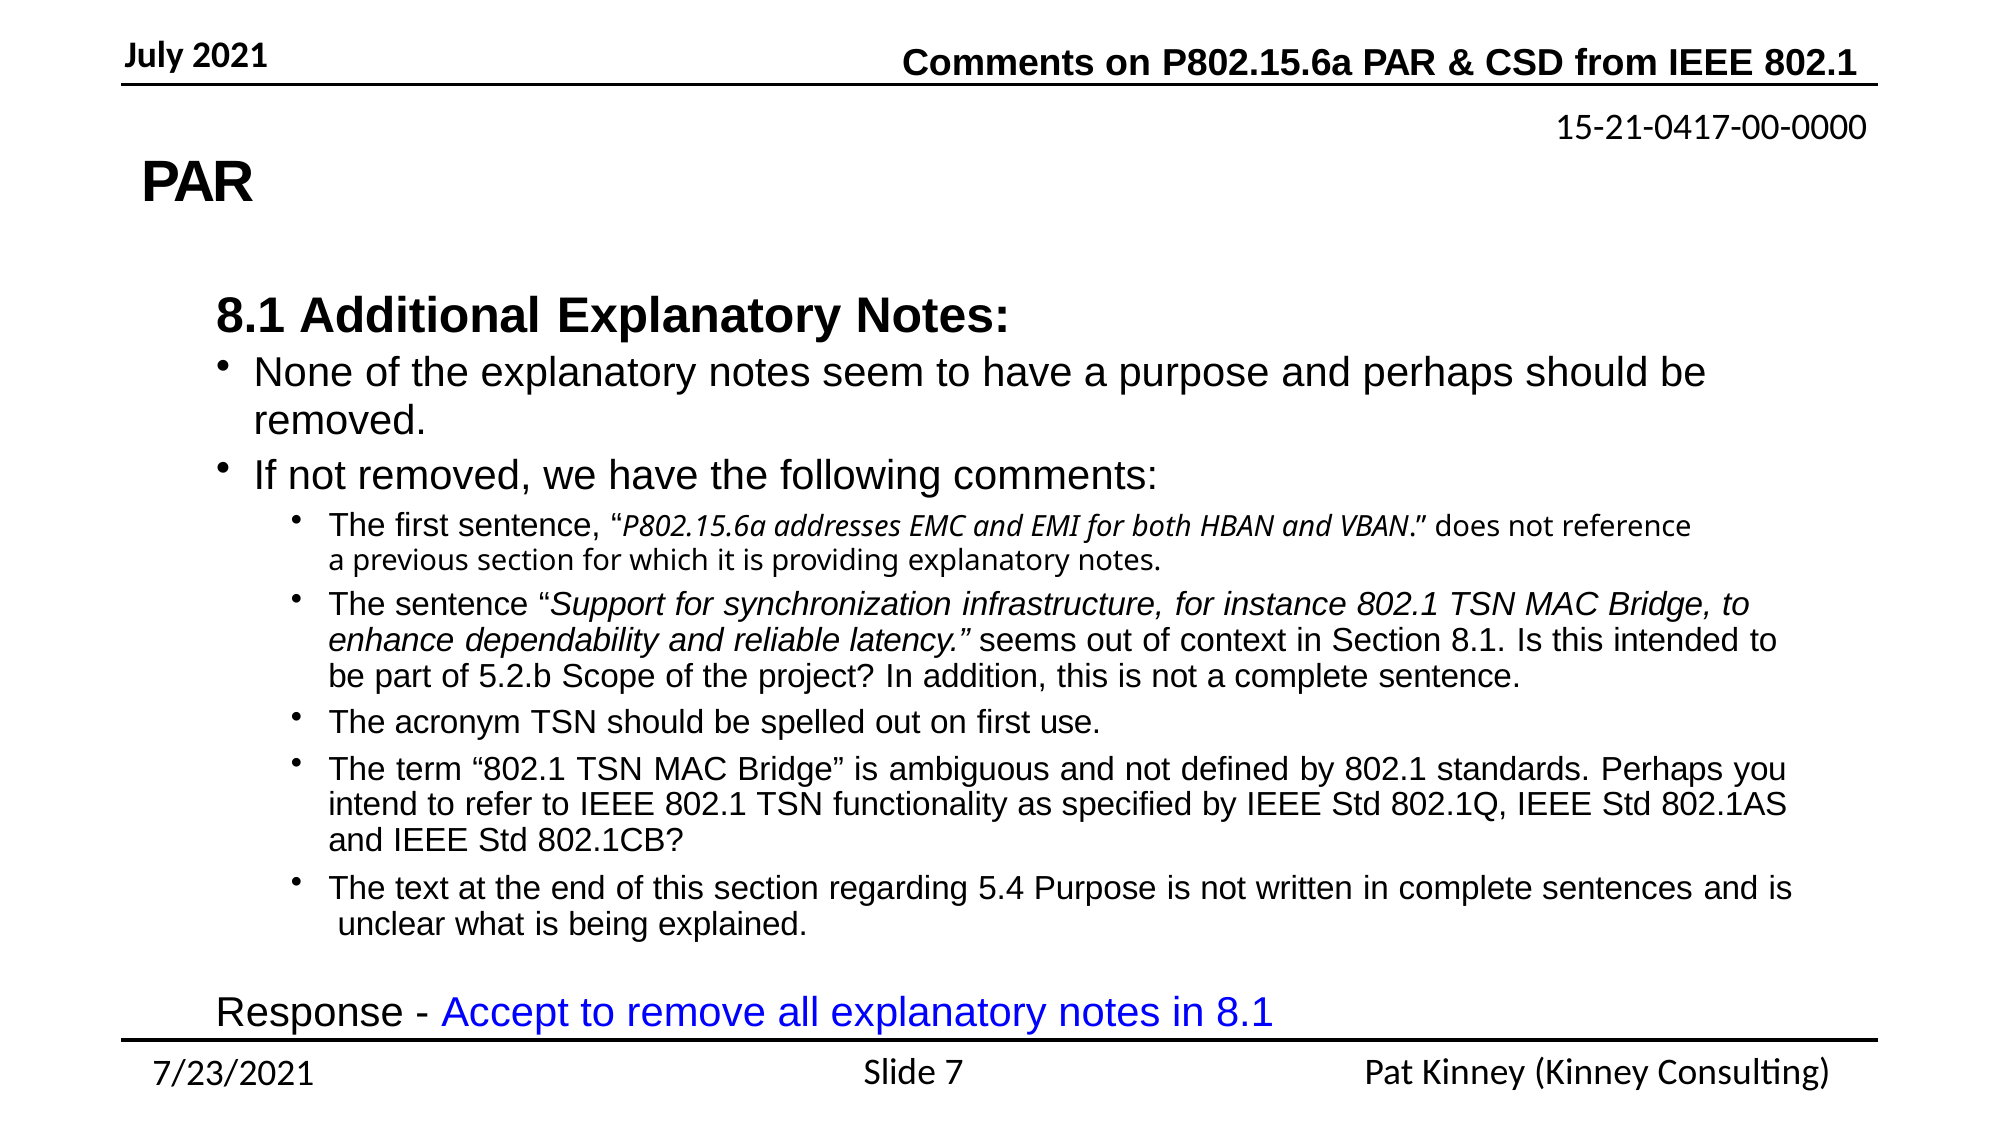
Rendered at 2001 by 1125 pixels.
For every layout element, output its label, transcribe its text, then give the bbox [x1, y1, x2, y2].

text_box PAR 8.1 Additional Explanatory Notes: None of the explanatory notes seem to have a purpose and perhaps should be removed. If not removed, we have the following comments: The first sentence, “P802.15.6a addresses EMC and EMI for both HBAN and VBAN.” does not reference a previous section for which it is providing explanatory notes. The sentence “Support for synchronization infrastructure, for instance 802.1 TSN MAC Bridge, to enhance dependability and reliable latency.” seems out of context in Section 8.1. Is this intended to be part of 5.2.b Scope of the project? In addition, this is not a complete sentence. The acronym TSN should be spelled out on first use. The term “802.1 TSN MAC Bridge” is ambiguous and not defined by 802.1 standards. Perhaps you intend to refer to IEEE 802.1 TSN functionality as specified by IEEE Std 802.1Q, IEEE Std 802.1AS and IEEE Std 802.1CB? The text at the end of this section regarding 5.4 Purpose is not written in complete sentences and is unclear what is being explained. Response - Accept to remove all explanatory notes in 8.1 [138, 141, 1836, 1125]
text_box Comments on P802.15.6a PAR & CSD from IEEE 802.1 [900, 35, 1864, 83]
text_box July 2021 [122, 28, 271, 76]
slide_number Pat Kinney (Kinney Consulting) [1362, 1054, 1865, 1125]
